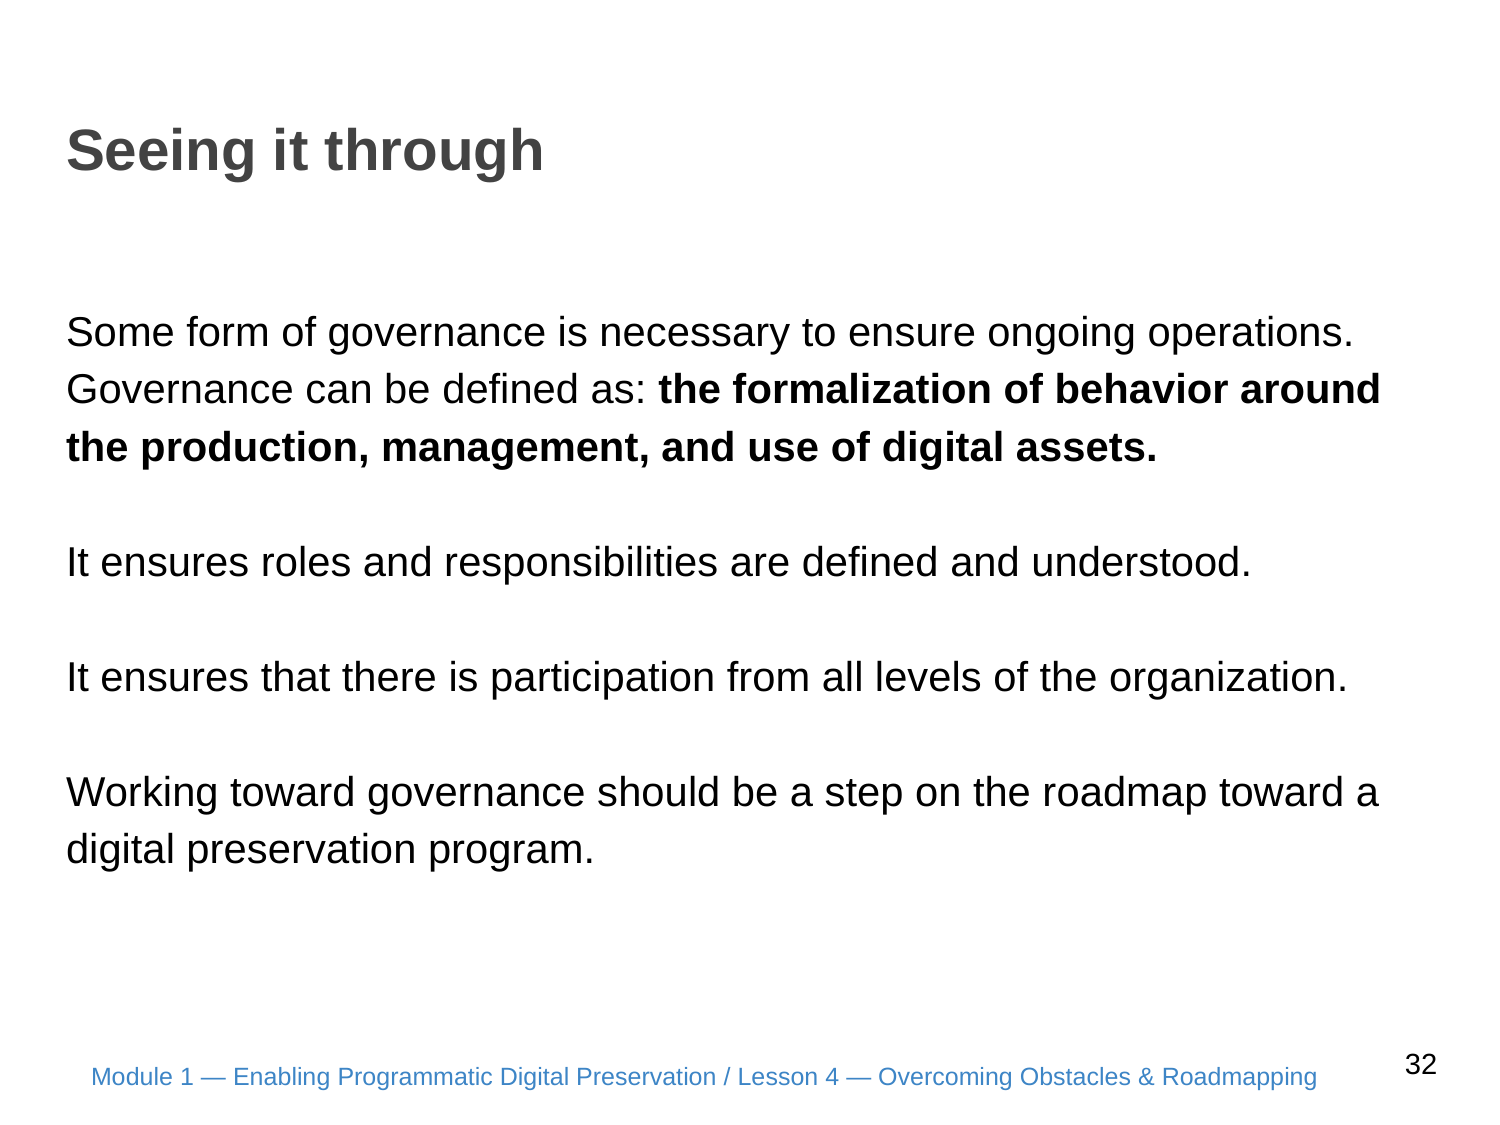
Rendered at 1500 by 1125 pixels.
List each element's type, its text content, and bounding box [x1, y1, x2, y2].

text_box Module 1 — Enabling Programmatic Digital Preservation / Lesson 4 — Overcoming Obstacles & Roadmapping [76, 1044, 1433, 1105]
title Seeing it through [51, 97, 1449, 223]
list Some form of governance is necessary to ensure ongoing operations. Governance can be defined as: the formalization of behavior around the production, management, and use of digital assets. It ensures roles and responsibilities are defined and understood. It ensures that there is participation from all levels of the organization. Working toward governance should be a step on the roadmap toward a digital preservation program. [51, 282, 1449, 1000]
slide_number 32 [1389, 1019, 1480, 1106]
